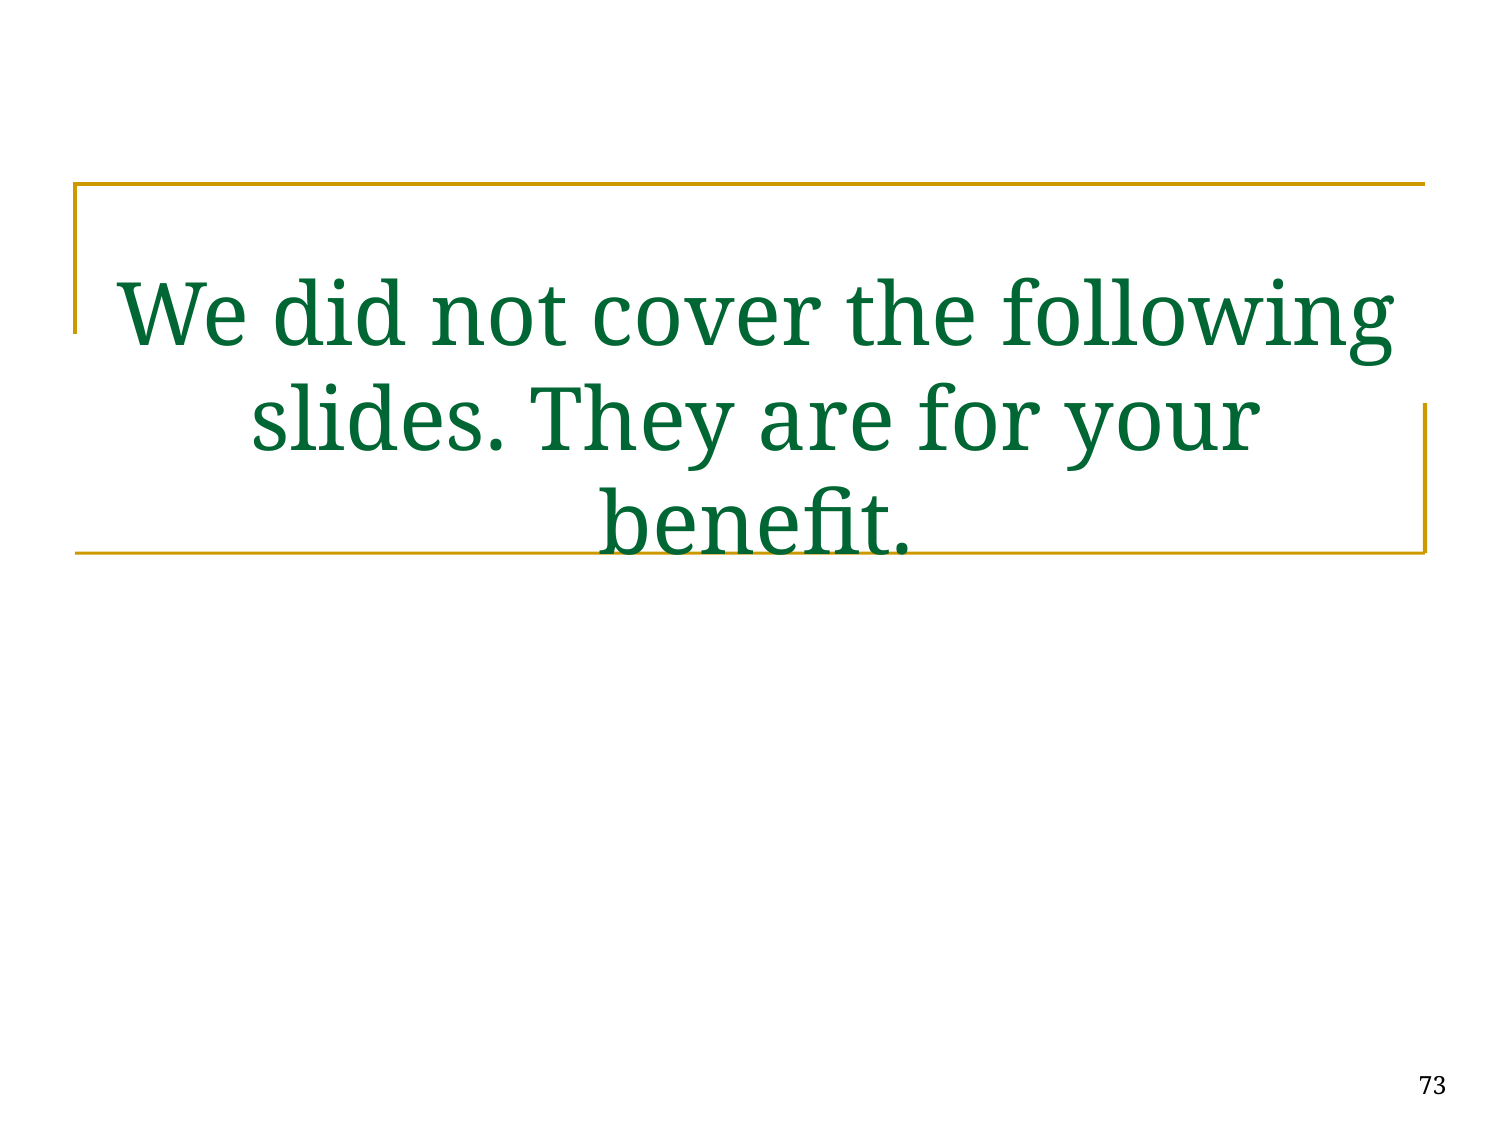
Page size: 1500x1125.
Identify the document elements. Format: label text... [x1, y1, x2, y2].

title We did not cover the following slides. They are for your benefit. [93, 249, 1419, 538]
slide_number 73 [1111, 1036, 1462, 1112]
